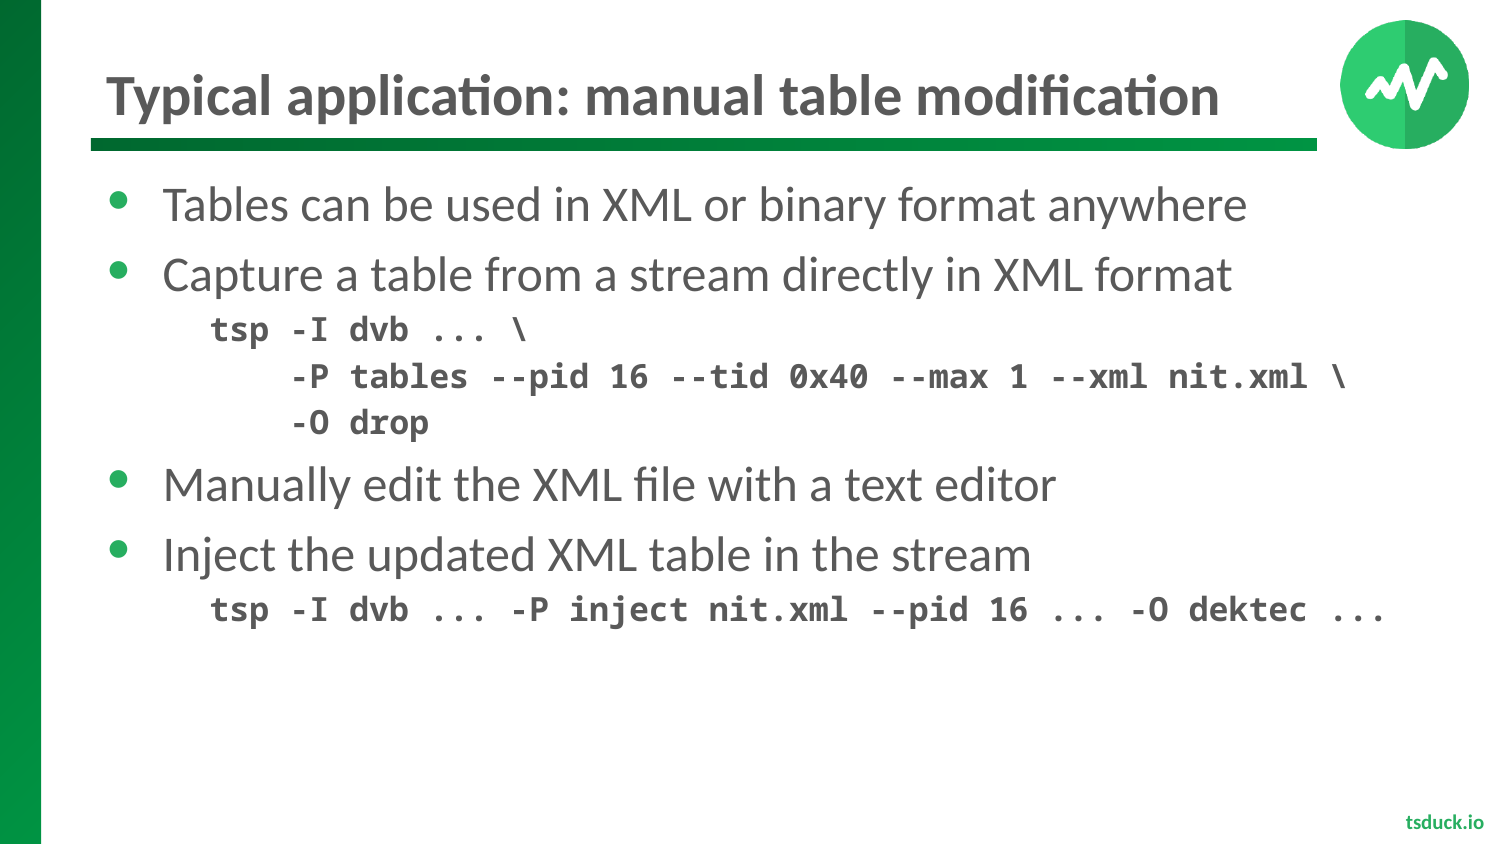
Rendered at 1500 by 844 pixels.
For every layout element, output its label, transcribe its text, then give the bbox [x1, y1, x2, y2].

list Tables can be used in XML or binary format anywhere Capture a table from a stream directly in XML format tsp -I dvb ... \ -P tables --pid 16 --tid 0x40 --max 1 --xml nit.xml \ -O drop Manually edit the XML file with a text editor Inject the updated XML table in the stream tsp -I dvb ... -P inject nit.xml --pid 16 ... -O dektec ... [91, 164, 1454, 759]
picture [1340, 20, 1469, 149]
title Typical application: manual table modification [91, 38, 1333, 146]
